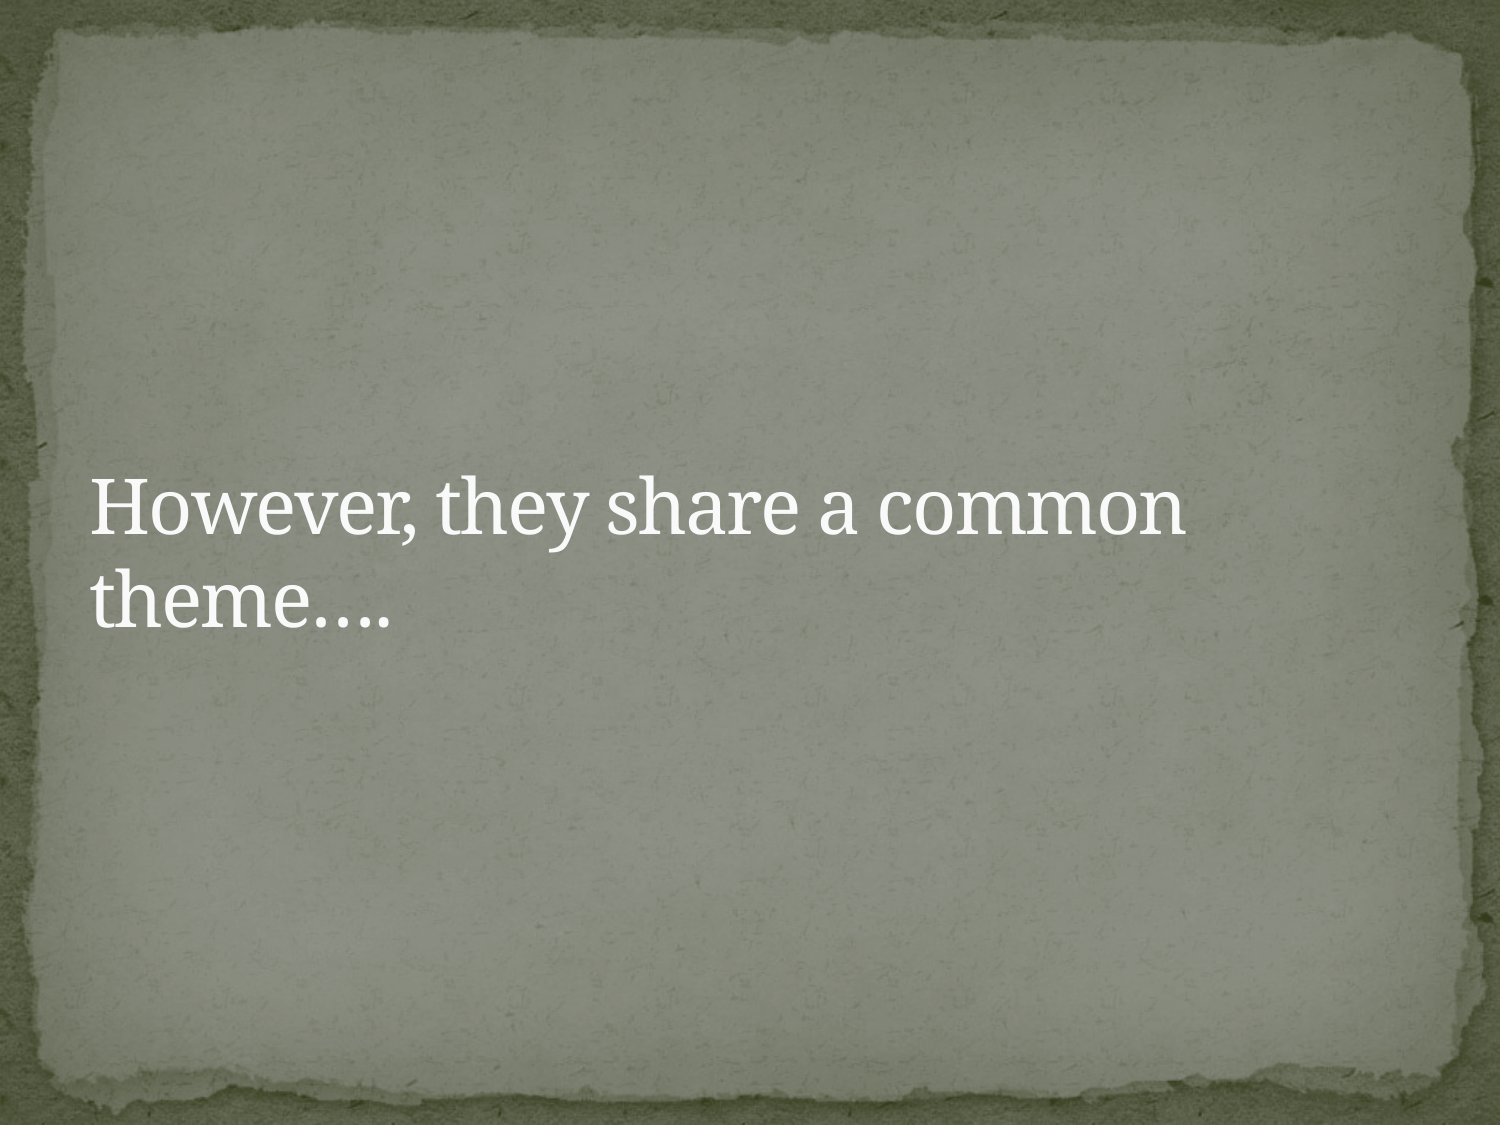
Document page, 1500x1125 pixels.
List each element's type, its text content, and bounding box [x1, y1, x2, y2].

title However, they share a common theme…. [74, 449, 1425, 650]
